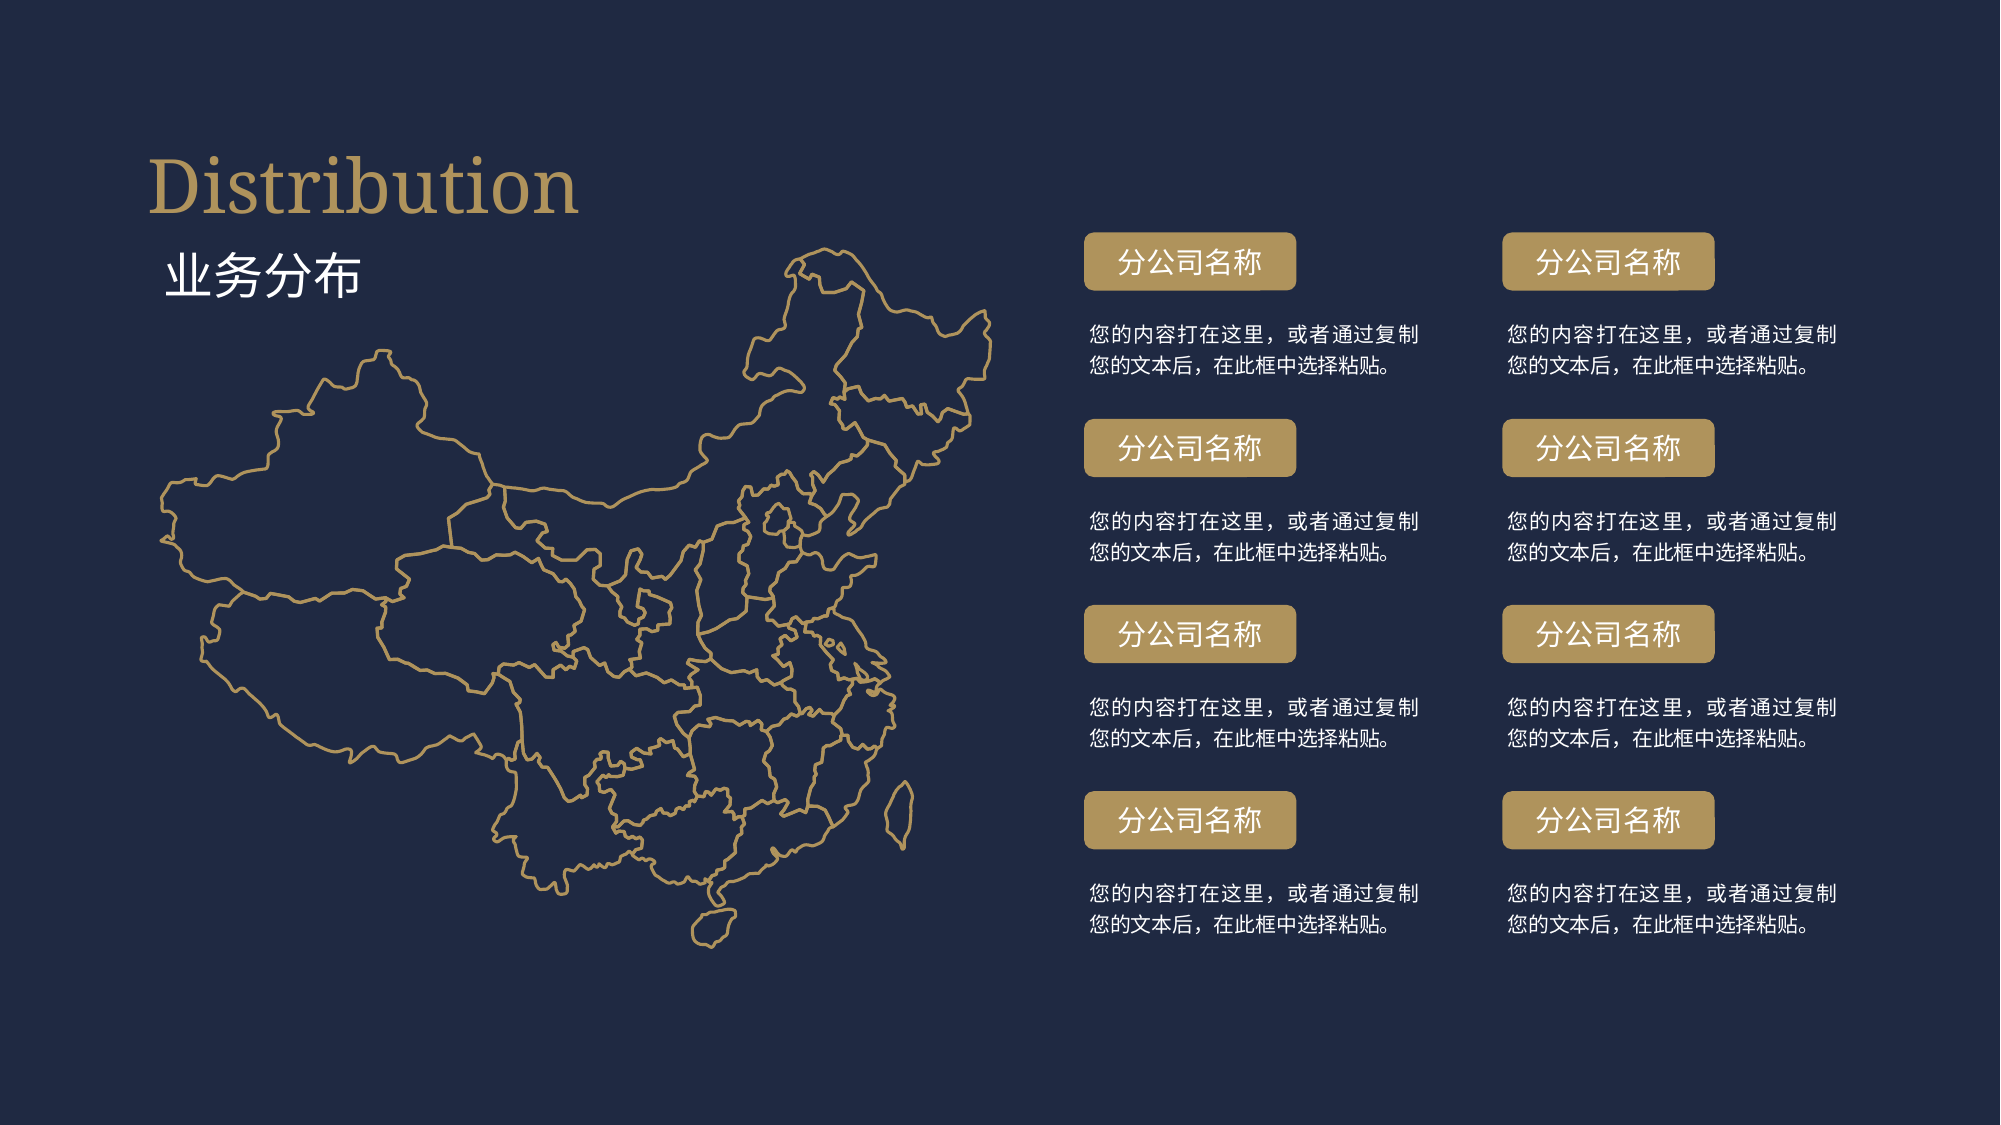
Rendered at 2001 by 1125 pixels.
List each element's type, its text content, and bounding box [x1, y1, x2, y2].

text_box 分公司名称 [1084, 604, 1297, 664]
text_box 您的内容打在这里，或者通过复制您的文本后，在此框中选择粘贴。 [1074, 680, 1435, 759]
text_box 分公司名称 [1502, 604, 1715, 664]
text_box 分公司名称 [1502, 232, 1715, 291]
text_box Distribution [133, 131, 597, 236]
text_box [160, 248, 991, 948]
text_box 您的内容打在这里，或者通过复制您的文本后，在此框中选择粘贴。 [1074, 494, 1435, 573]
text_box 您的内容打在这里，或者通过复制您的文本后，在此框中选择粘贴。 [1492, 680, 1853, 759]
text_box 您的内容打在这里，或者通过复制您的文本后，在此框中选择粘贴。 [1492, 307, 1853, 386]
text_box 您的内容打在这里，或者通过复制您的文本后，在此框中选择粘贴。 [1492, 866, 1853, 945]
text_box 您的内容打在这里，或者通过复制您的文本后，在此框中选择粘贴。 [1074, 866, 1435, 945]
text_box 分公司名称 [1084, 791, 1297, 850]
text_box 业务分布 [148, 237, 379, 313]
text_box 分公司名称 [1084, 418, 1297, 478]
text_box 分公司名称 [1502, 791, 1715, 850]
text_box 您的内容打在这里，或者通过复制您的文本后，在此框中选择粘贴。 [1074, 307, 1435, 386]
text_box 分公司名称 [1502, 418, 1715, 478]
text_box 分公司名称 [1084, 232, 1297, 291]
text_box 您的内容打在这里，或者通过复制您的文本后，在此框中选择粘贴。 [1492, 494, 1853, 573]
